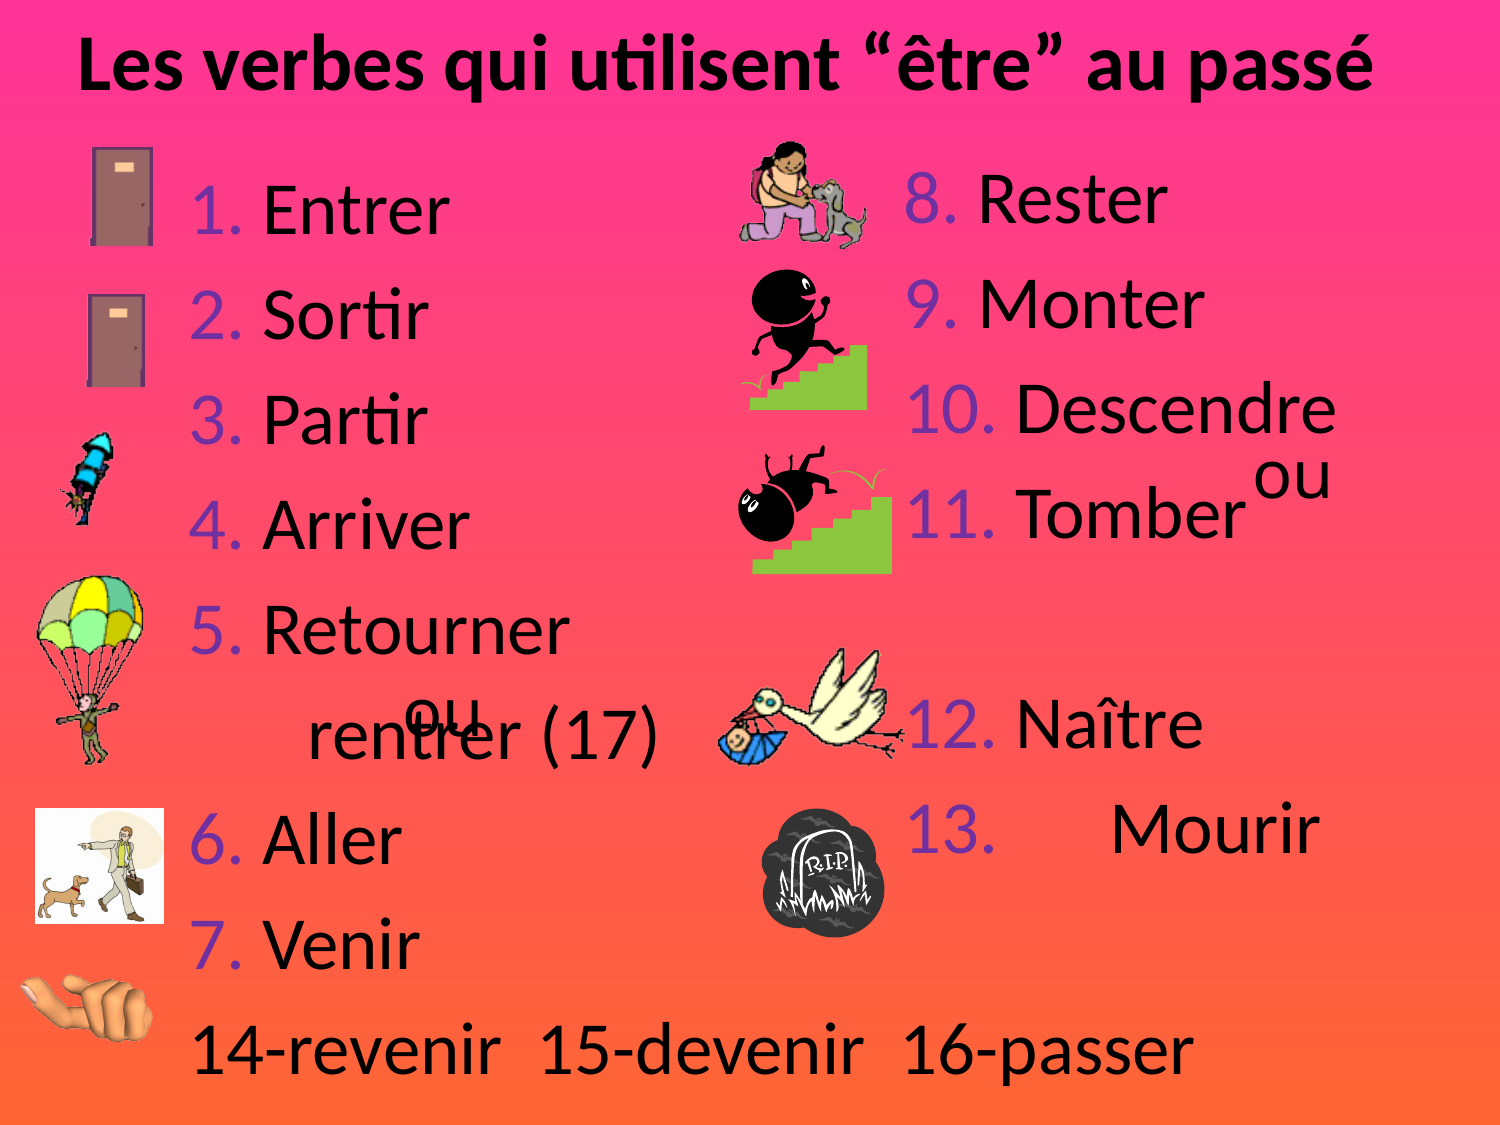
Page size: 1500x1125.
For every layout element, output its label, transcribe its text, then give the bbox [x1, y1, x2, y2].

picture [737, 445, 892, 575]
picture [34, 808, 165, 925]
picture [0, 960, 156, 1044]
text_box 8. Rester 9. Monter 10. Descendre 11. Tomber 12. Naître 13. Mourir [888, 140, 1500, 985]
picture [739, 269, 868, 411]
picture [761, 808, 885, 938]
title Les verbes qui utilisent “être” au passé [0, 0, 1454, 153]
picture [714, 632, 915, 805]
list 1. Entrer 2. Sortir 3. Partir 4. Arriver 5. Retourner rentrer (17) 6. Aller 7. Venir 14-revenir 15-devenir 16-passer [173, 152, 1500, 1125]
picture [34, 573, 155, 770]
text_box ou [1237, 424, 1379, 520]
picture [0, 294, 177, 528]
text_box ou [387, 662, 529, 758]
picture [738, 140, 868, 250]
picture [34, 147, 153, 247]
